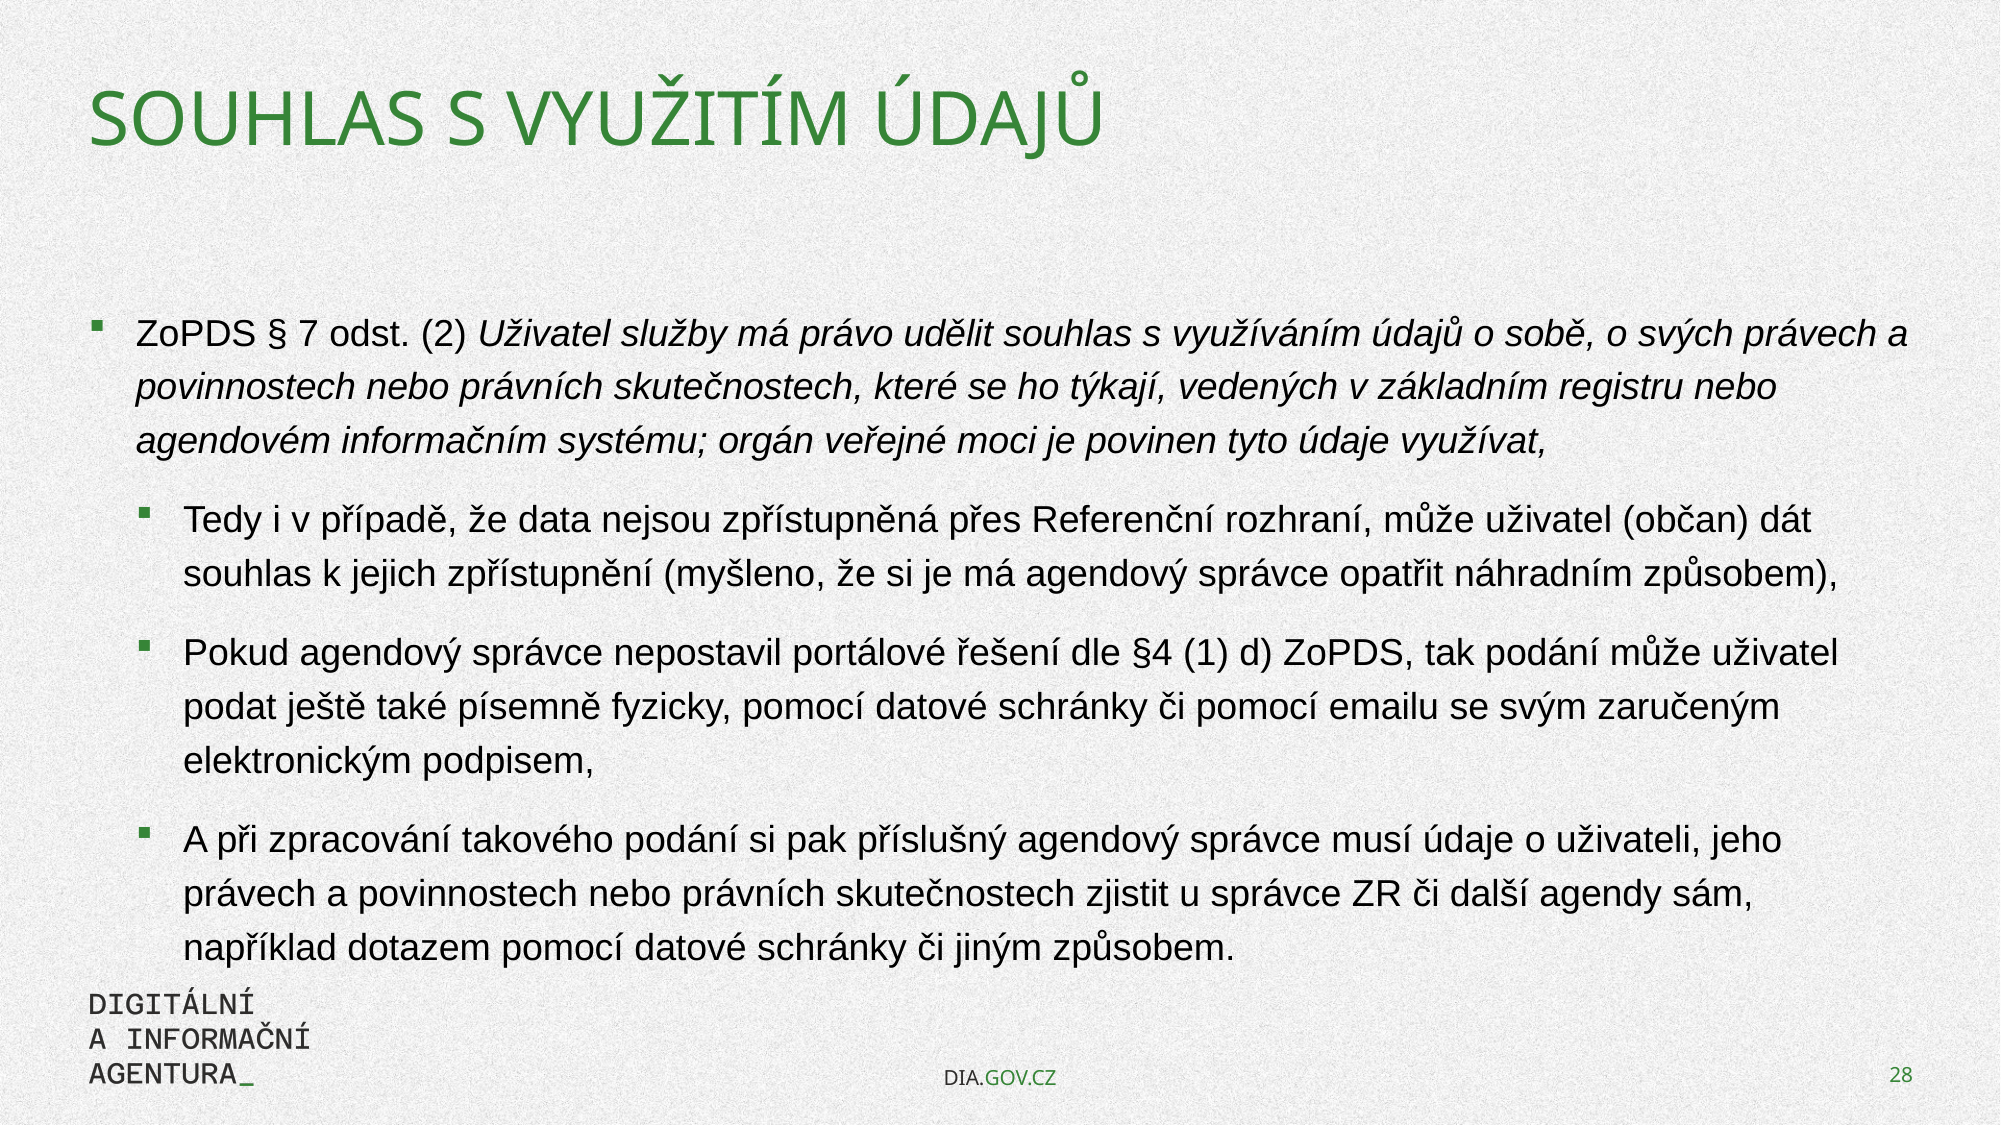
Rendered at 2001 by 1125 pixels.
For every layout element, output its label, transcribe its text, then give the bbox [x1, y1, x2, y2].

slide_number 28 [1612, 1037, 1928, 1098]
list ZoPDS § 7 odst. (2) Uživatel služby má právo udělit souhlas s využíváním údajů o sobě, o svých právech a povinnostech nebo právních skutečnostech, které se ho týkají, vedených v základním registru nebo agendovém informačním systému; orgán veřejné moci je povinen tyto údaje využívat, Tedy i v případě, že data nejsou zpřístupněná přes Referenční rozhraní, může uživatel (občan) dát souhlas k jejich zpřístupnění (myšleno, že si je má agendový správce opatřit náhradním způsobem), Pokud agendový správce nepostavil portálové řešení dle §4 (1) d) ZoPDS, tak podání může uživatel podat ještě také písemně fyzicky, pomocí datové schránky či pomocí emailu se svým zaručeným elektronickým podpisem, A při zpracování takového podání si pak příslušný agendový správce musí údaje o uživateli, jeho právech a povinnostech nebo právních skutečnostech zjistit u správce ZR či další agendy sám, například dotazem pomocí datové schránky či jiným způsobem. [88, 299, 1912, 980]
footer DIA.GOV.CZ [558, 1037, 1442, 1098]
picture [0, 0, 2001, 1125]
title Souhlas s využitím údajů [88, 70, 1912, 284]
